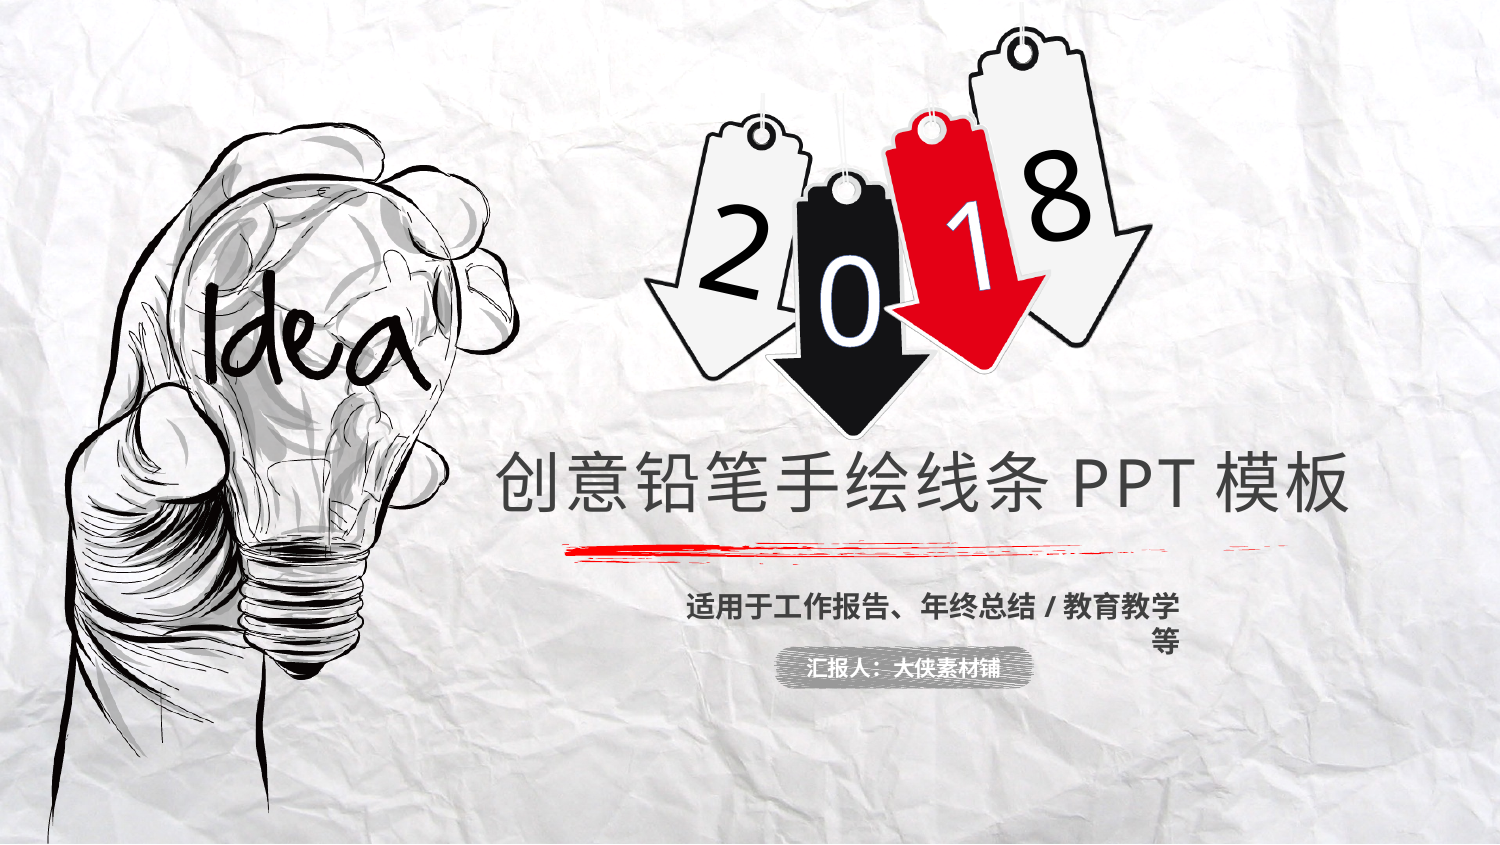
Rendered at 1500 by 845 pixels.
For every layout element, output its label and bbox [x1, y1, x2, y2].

text_box [560, 540, 1288, 567]
picture [0, 0, 1500, 844]
